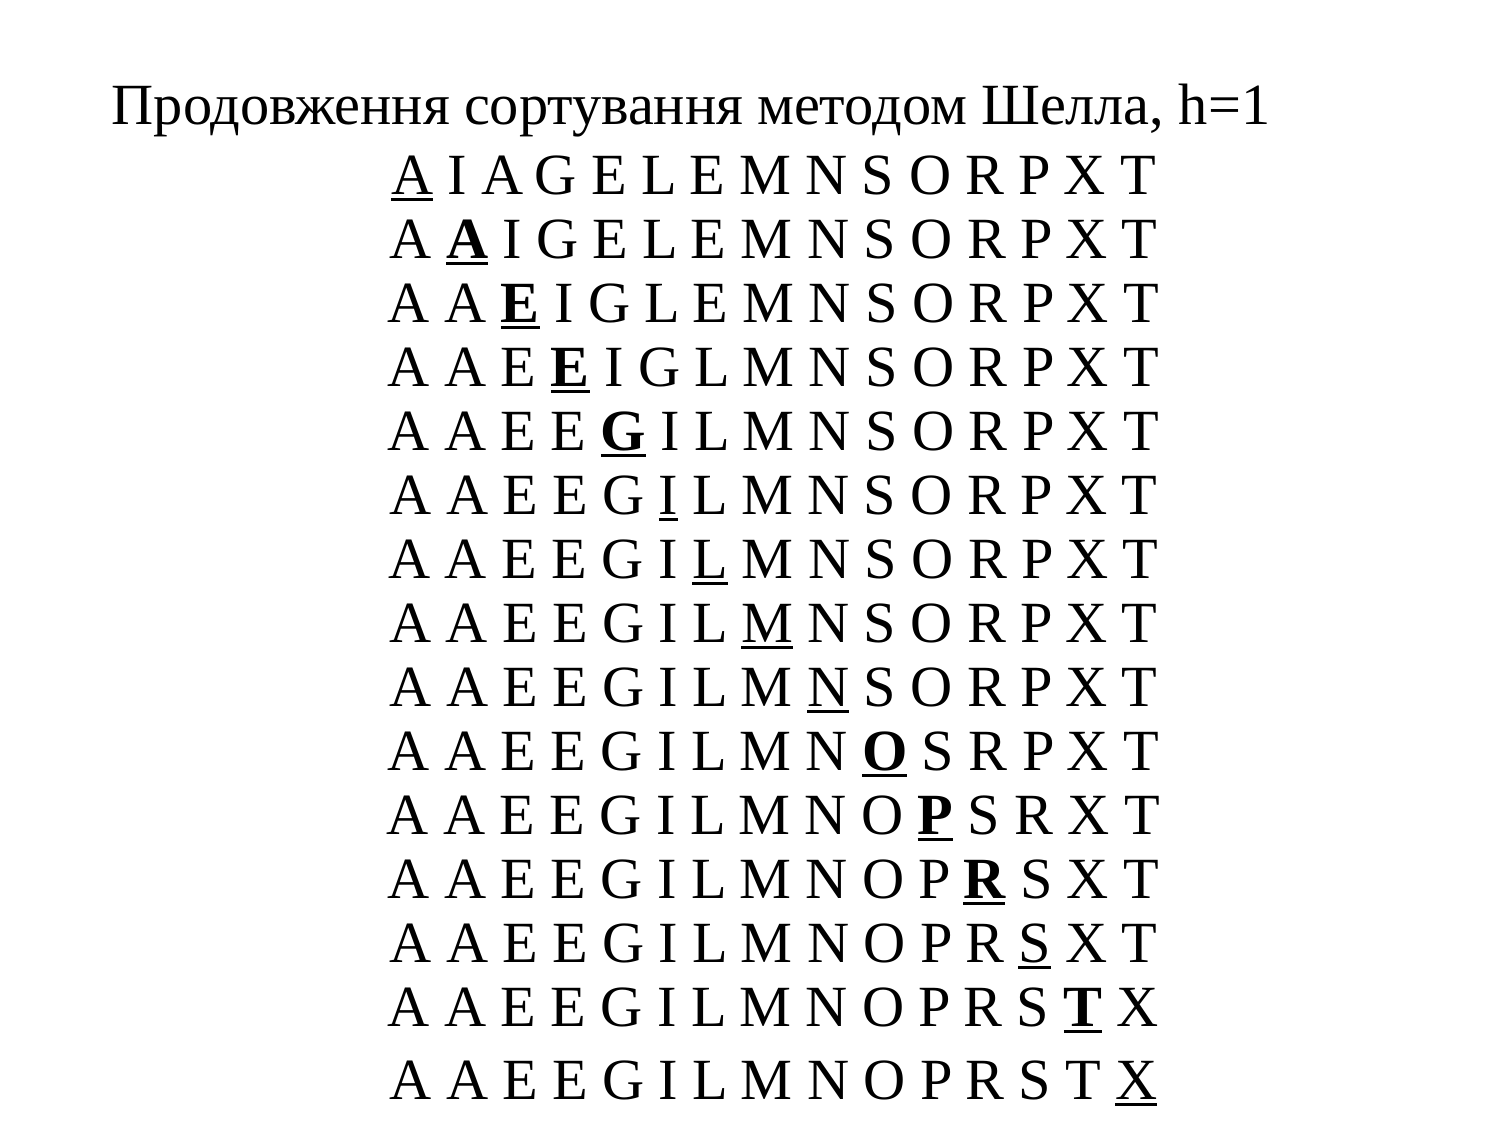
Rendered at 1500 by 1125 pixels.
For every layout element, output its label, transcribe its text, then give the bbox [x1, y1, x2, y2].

text_box Продовження сортування методом Шелла, h=1 [82, 58, 1500, 128]
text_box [46, 128, 1500, 1125]
